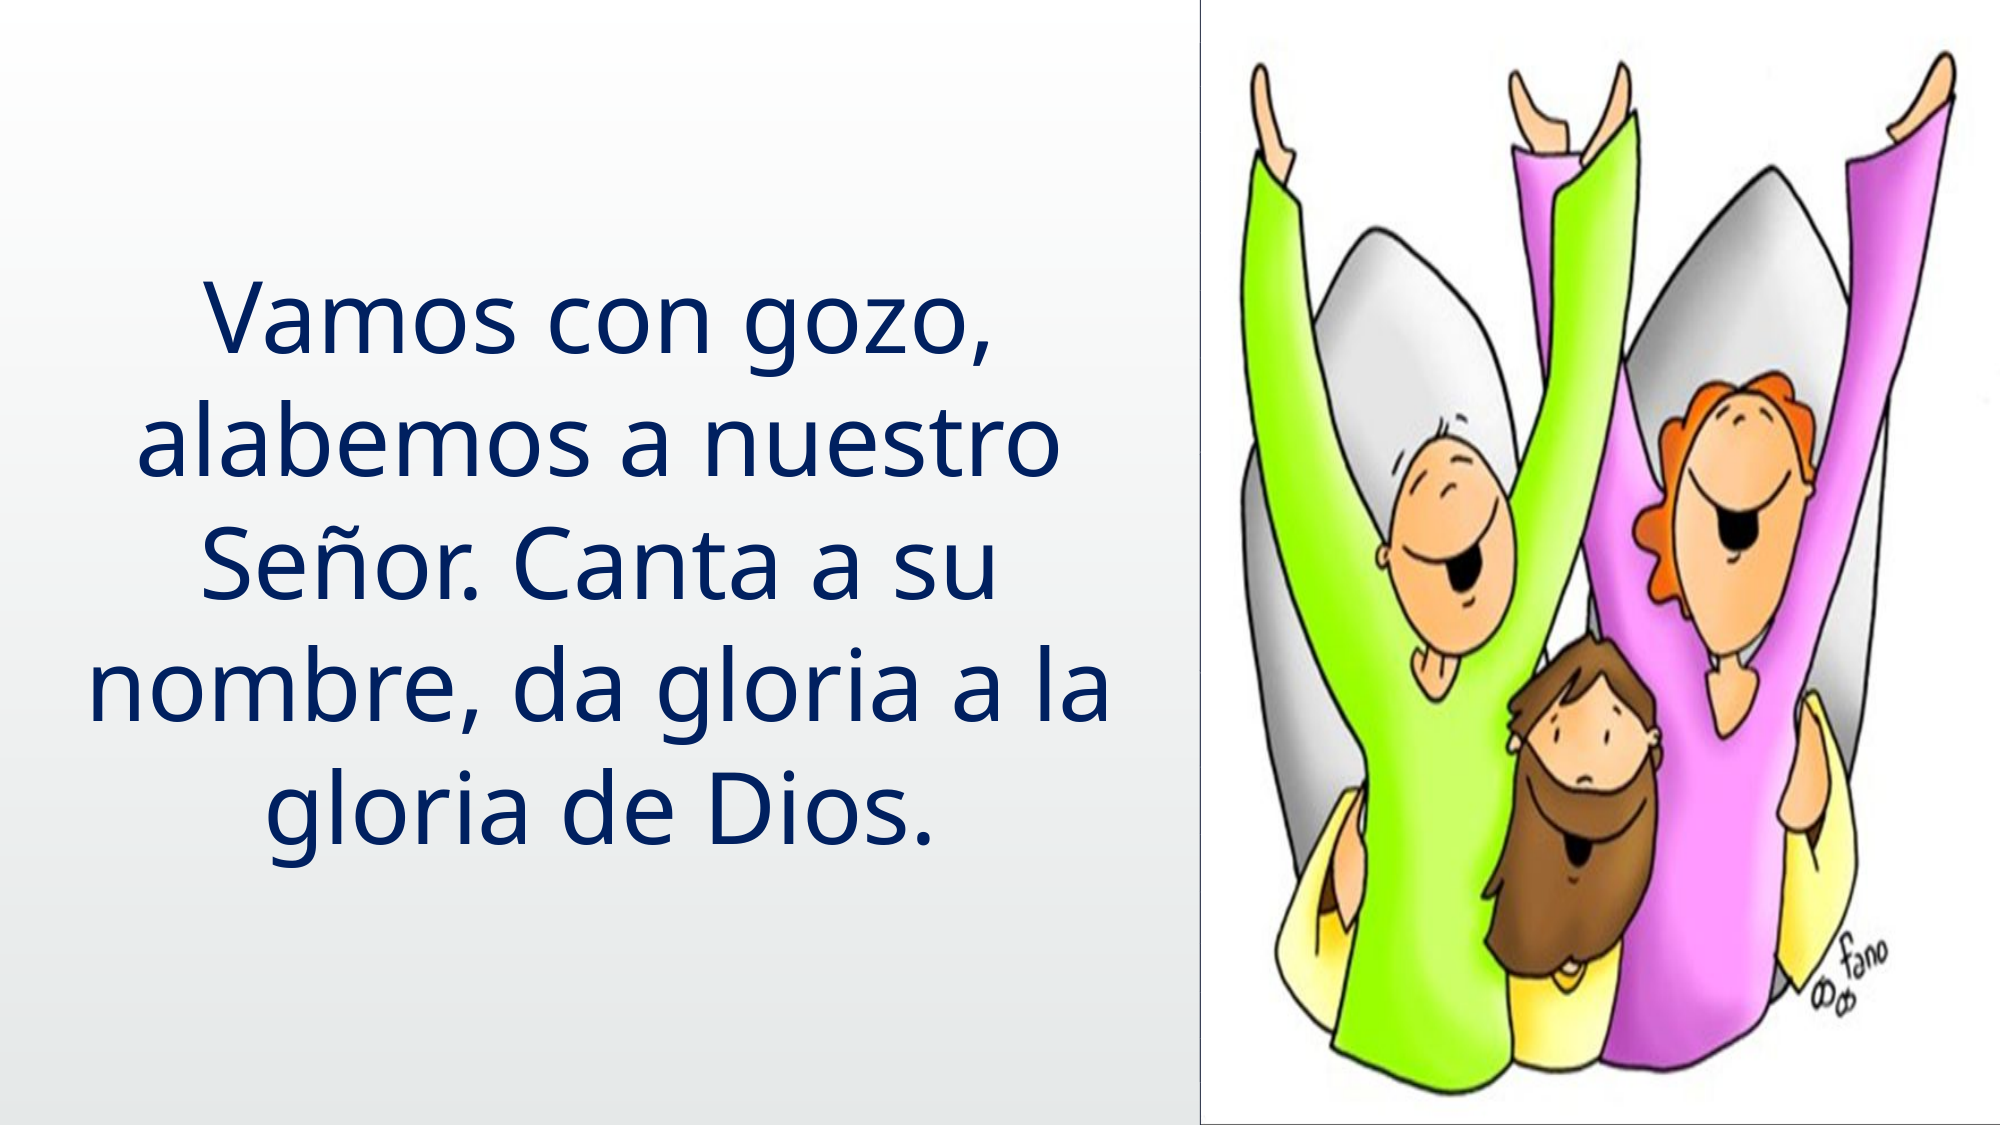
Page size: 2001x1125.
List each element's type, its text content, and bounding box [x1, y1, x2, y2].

title Vamos con gozo, alabemos a nuestro Señor. Canta a su nombre, da gloria a la gloria de Dios. [0, 0, 1200, 1125]
picture [1200, 0, 2000, 1125]
